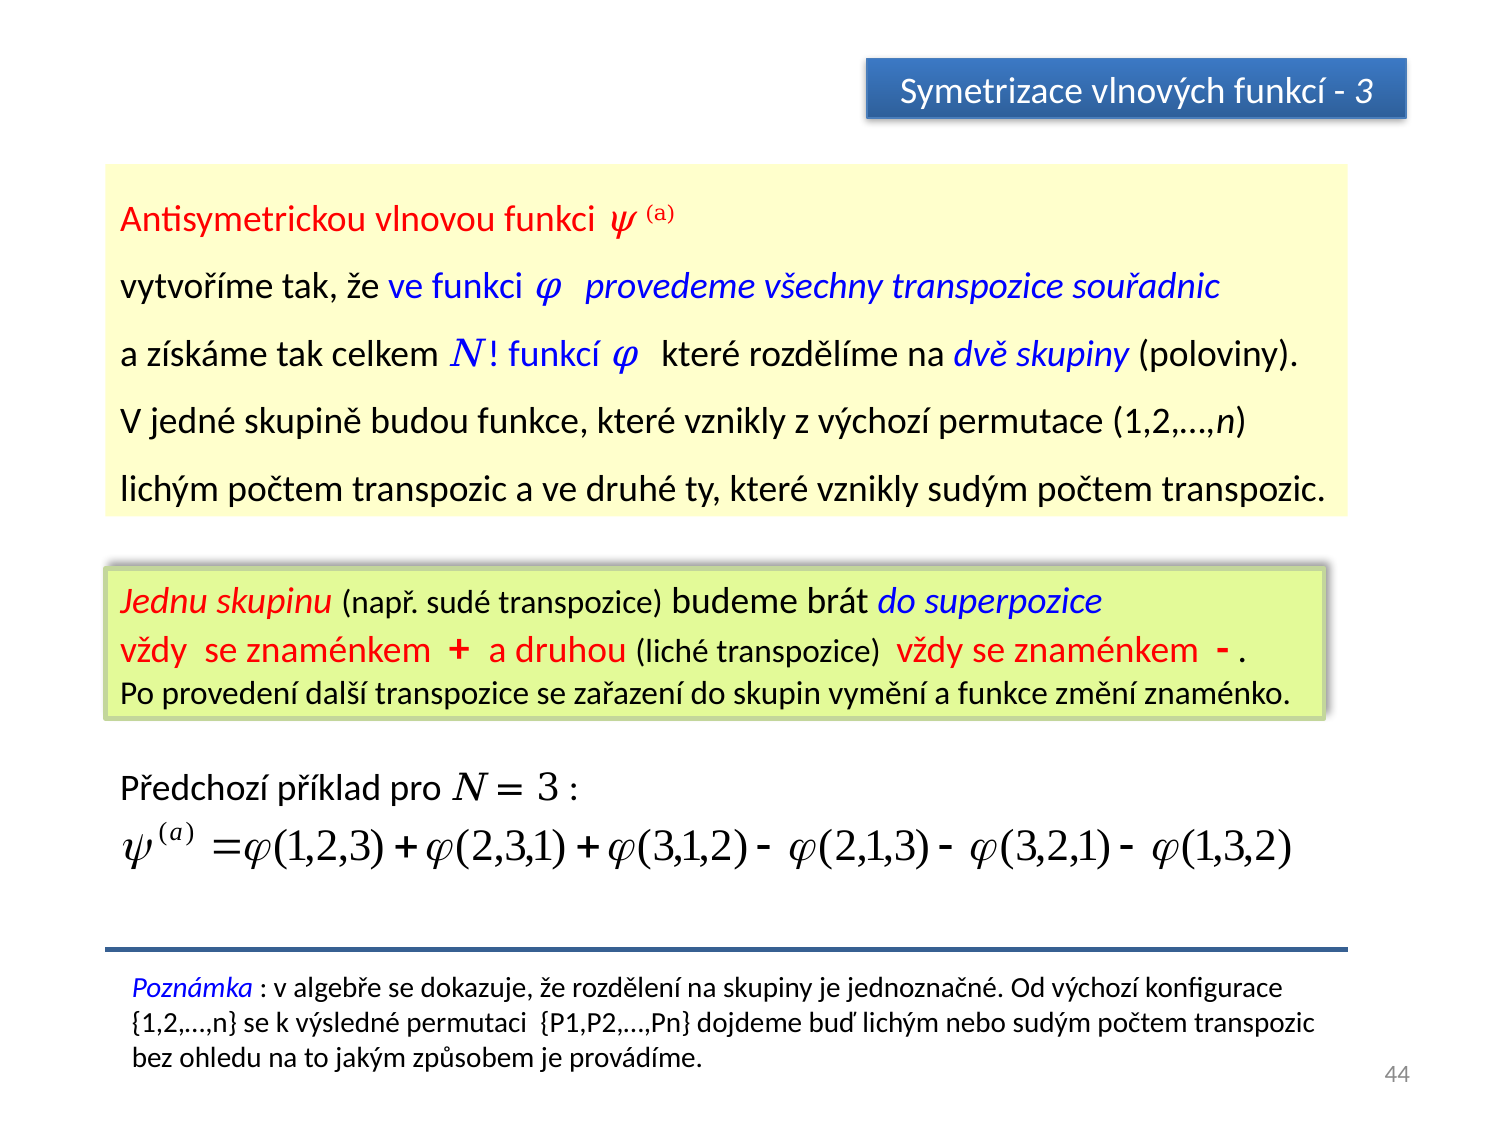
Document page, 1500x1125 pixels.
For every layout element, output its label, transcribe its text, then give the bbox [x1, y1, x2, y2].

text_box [105, 755, 1302, 880]
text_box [105, 948, 1348, 1083]
text_box Antisymetrickou vlnovou funkci ψ (a) vytvoříme tak, že ve funkci φ provedeme všechny transpozice souřadnic a získáme tak celkem N ! funkcí φ které rozdělíme na dvě skupiny (poloviny). V jedné skupině budou funkce, které vznikly z výchozí permutace (1,2,…,n) lichým počtem transpozic a ve druhé ty, které vznikly sudým počtem transpozic. [105, 164, 1348, 517]
slide_number 44 [1074, 1042, 1425, 1103]
text_box Symetrizace vlnových funkcí - 3 [866, 58, 1407, 119]
text_box Jednu skupinu (např. sudé transpozice) budeme brát do superpozice vždy se znaménkem + a druhou (liché transpozice) vždy se znaménkem - . Po provedení další transpozice se zařazení do skupin vymění a funkce změní znaménko. [105, 568, 1325, 719]
